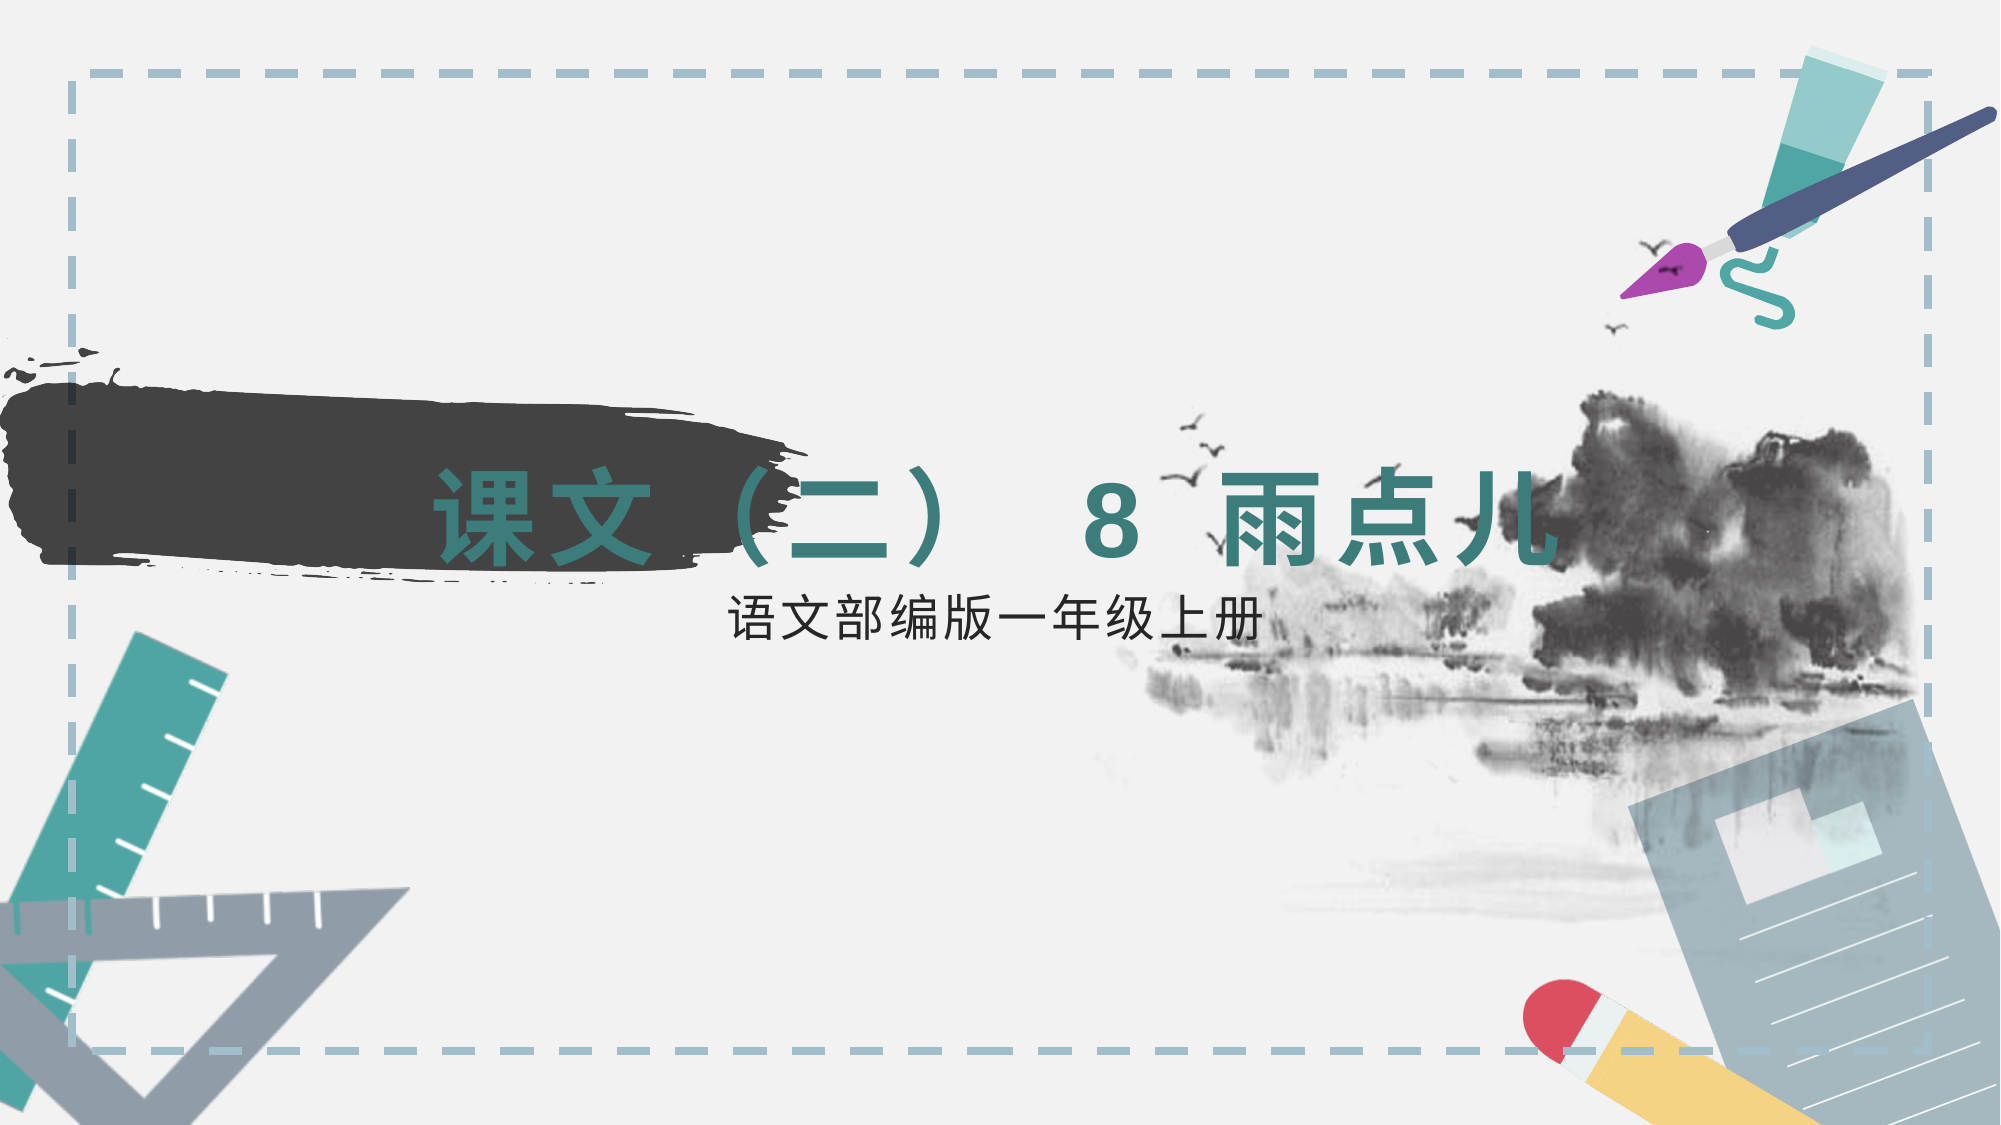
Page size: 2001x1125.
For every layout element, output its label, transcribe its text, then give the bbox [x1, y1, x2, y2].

picture [0, 611, 410, 1125]
picture [1093, 235, 2001, 1125]
text_box 语文部编版一年级上册 [375, 586, 1093, 783]
text_box 课文（二） 8 雨点儿 [808, 351, 1093, 580]
picture [0, 338, 808, 584]
